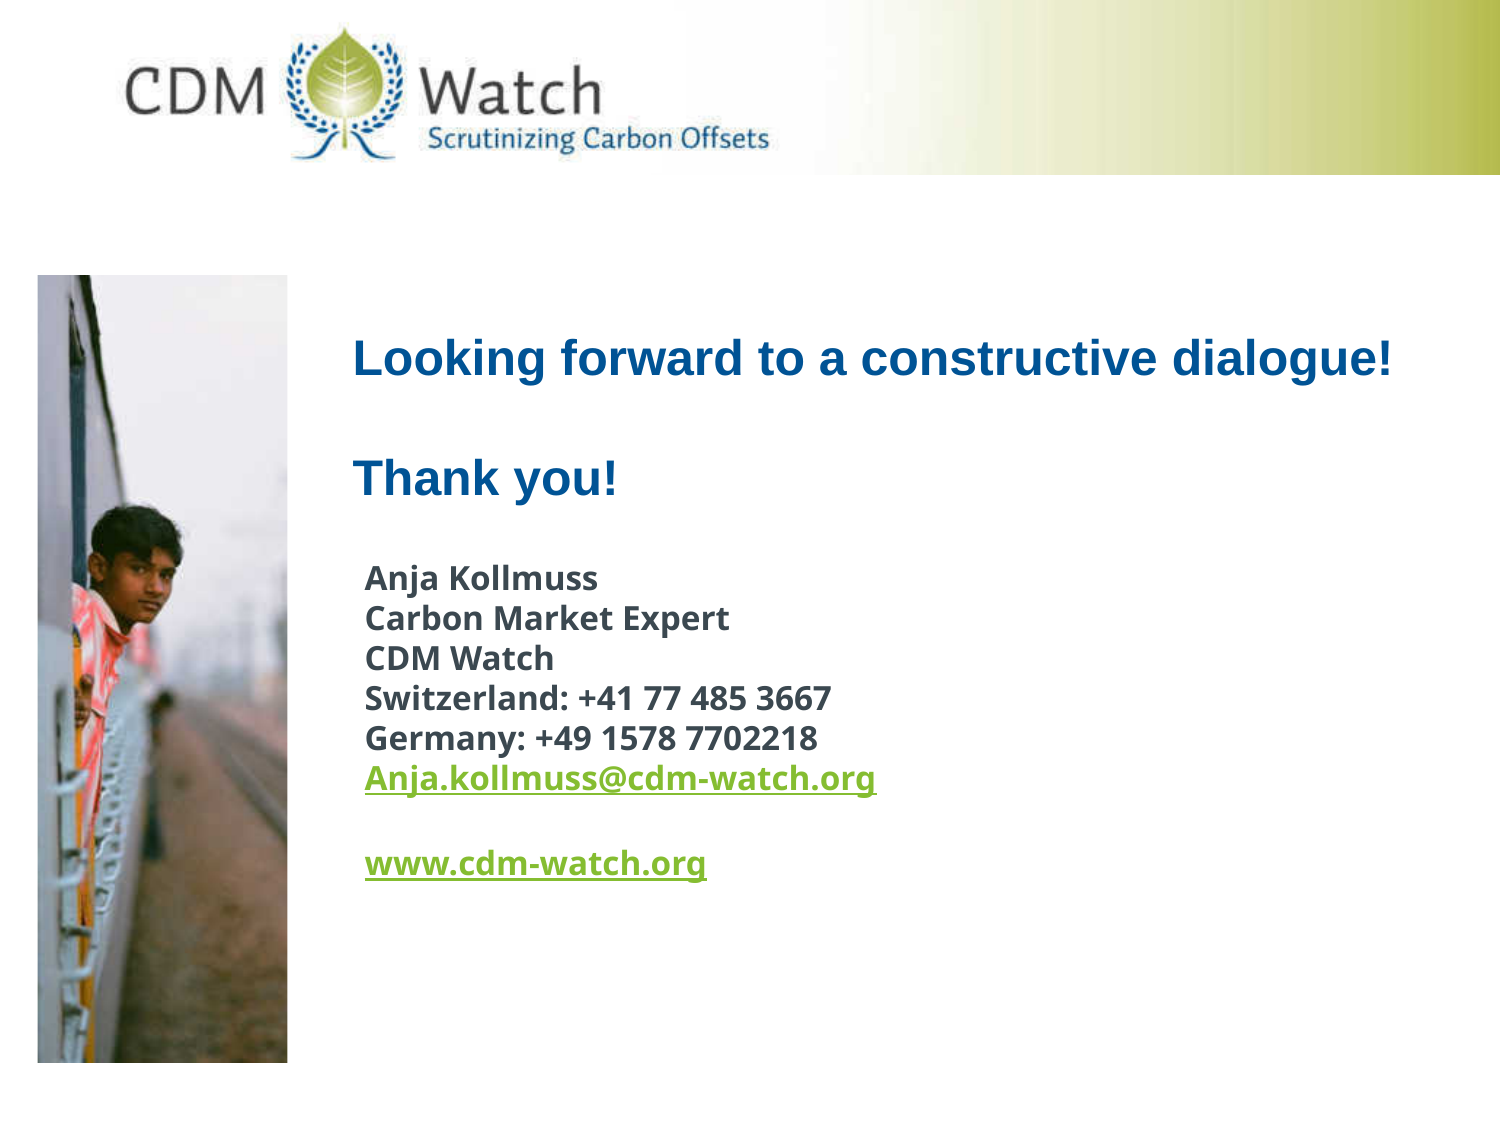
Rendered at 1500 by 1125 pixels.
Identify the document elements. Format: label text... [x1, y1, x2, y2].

picture [37, 274, 288, 1063]
picture [0, 0, 1500, 175]
title Looking forward to a constructive dialogue! Thank you! [337, 330, 1413, 501]
subtitle Anja Kollmuss Carbon Market Expert CDM Watch Switzerland: +41 77 485 3667 Germany: +49 1578 7702218 Anja.kollmuss@cdm-watch.org www.cdm-watch.org [349, 549, 1276, 861]
